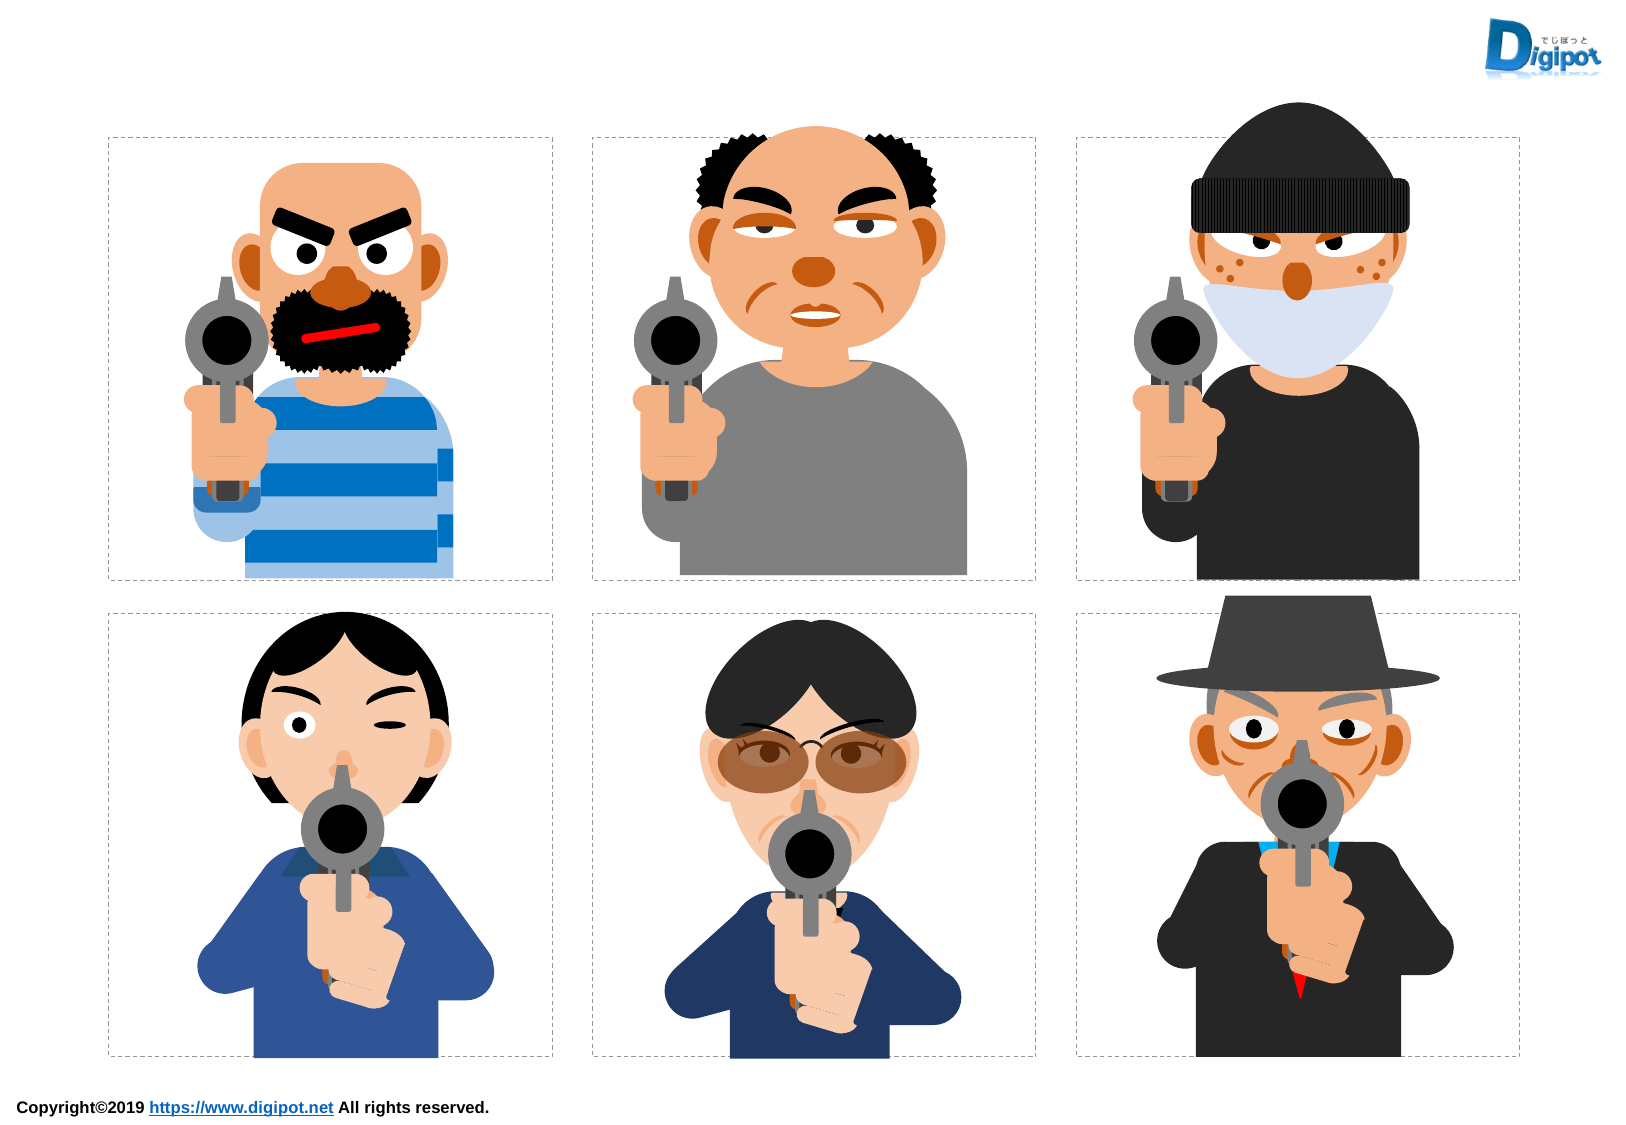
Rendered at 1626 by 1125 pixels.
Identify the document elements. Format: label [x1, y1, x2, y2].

text_box [1155, 595, 1454, 1057]
text_box [195, 611, 495, 1059]
text_box [632, 126, 968, 576]
text_box [183, 162, 454, 579]
text_box [1132, 102, 1420, 580]
picture [1485, 18, 1602, 82]
text_box [657, 619, 965, 1059]
